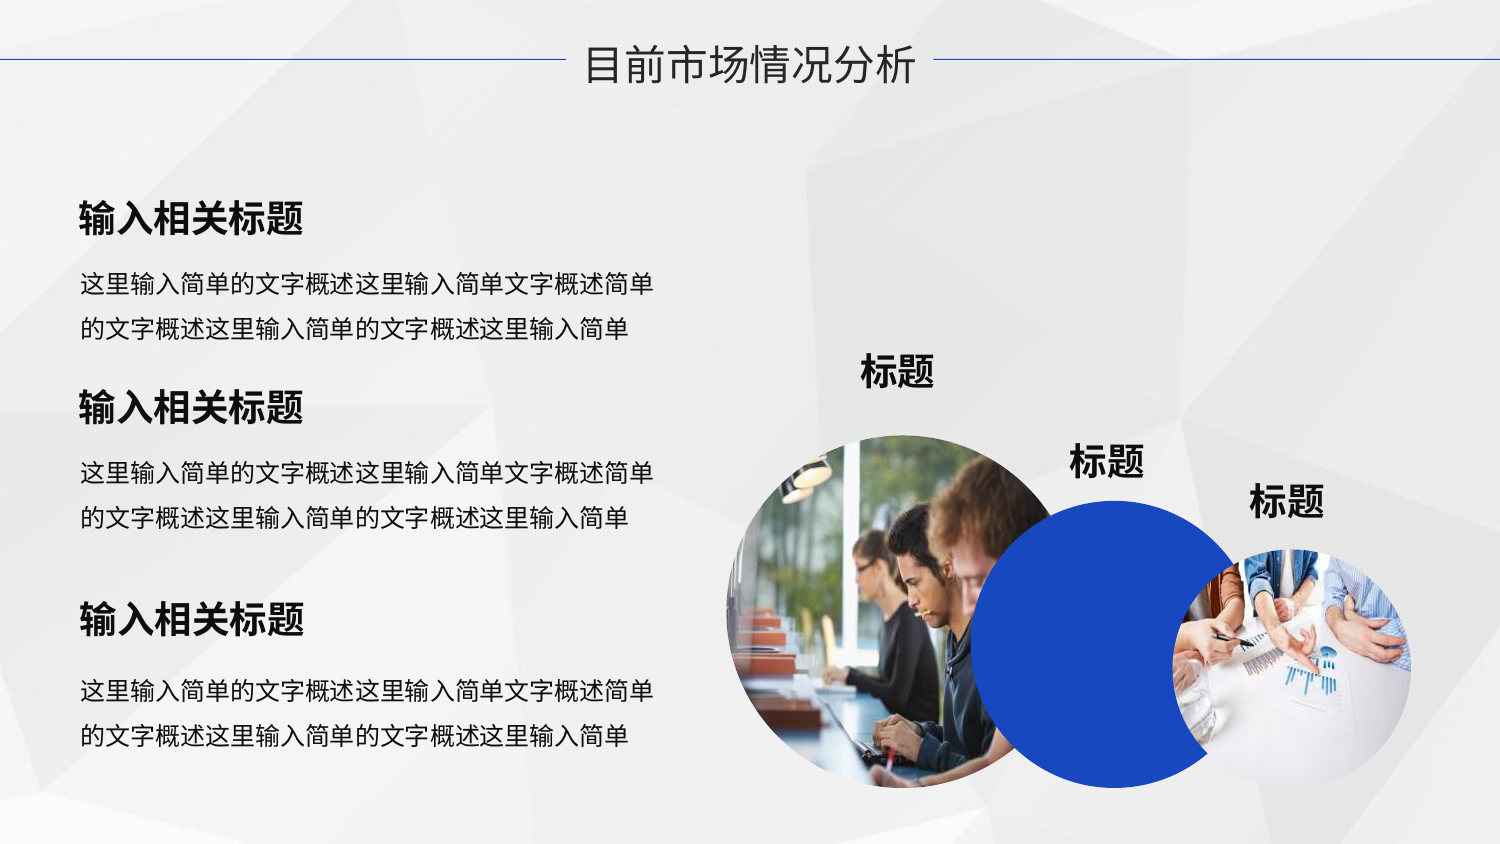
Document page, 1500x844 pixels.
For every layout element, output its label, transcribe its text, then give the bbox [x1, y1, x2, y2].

text_box [1170, 547, 1414, 791]
text_box 这里输入简单的文字概述这里输入简单文字概述简单的文字概述这里输入简单的文字概述这里输入简单 [65, 246, 691, 351]
text_box 标题 [1235, 470, 1353, 531]
text_box 这里输入简单的文字概述这里输入简单文字概述简单的文字概述这里输入简单的文字概述这里输入简单 [65, 653, 691, 758]
text_box 输入相关标题 [64, 187, 396, 248]
text_box 标题 [1055, 430, 1173, 491]
text_box 这里输入简单的文字概述这里输入简单文字概述简单的文字概述这里输入简单的文字概述这里输入简单 [65, 435, 691, 540]
text_box 目前市场情况分析 [568, 31, 932, 97]
text_box [968, 498, 1234, 791]
text_box 输入相关标题 [64, 376, 396, 437]
text_box 标题 [845, 340, 963, 401]
text_box 输入相关标题 [64, 588, 397, 649]
picture [0, 0, 1500, 844]
text_box [724, 433, 1051, 791]
